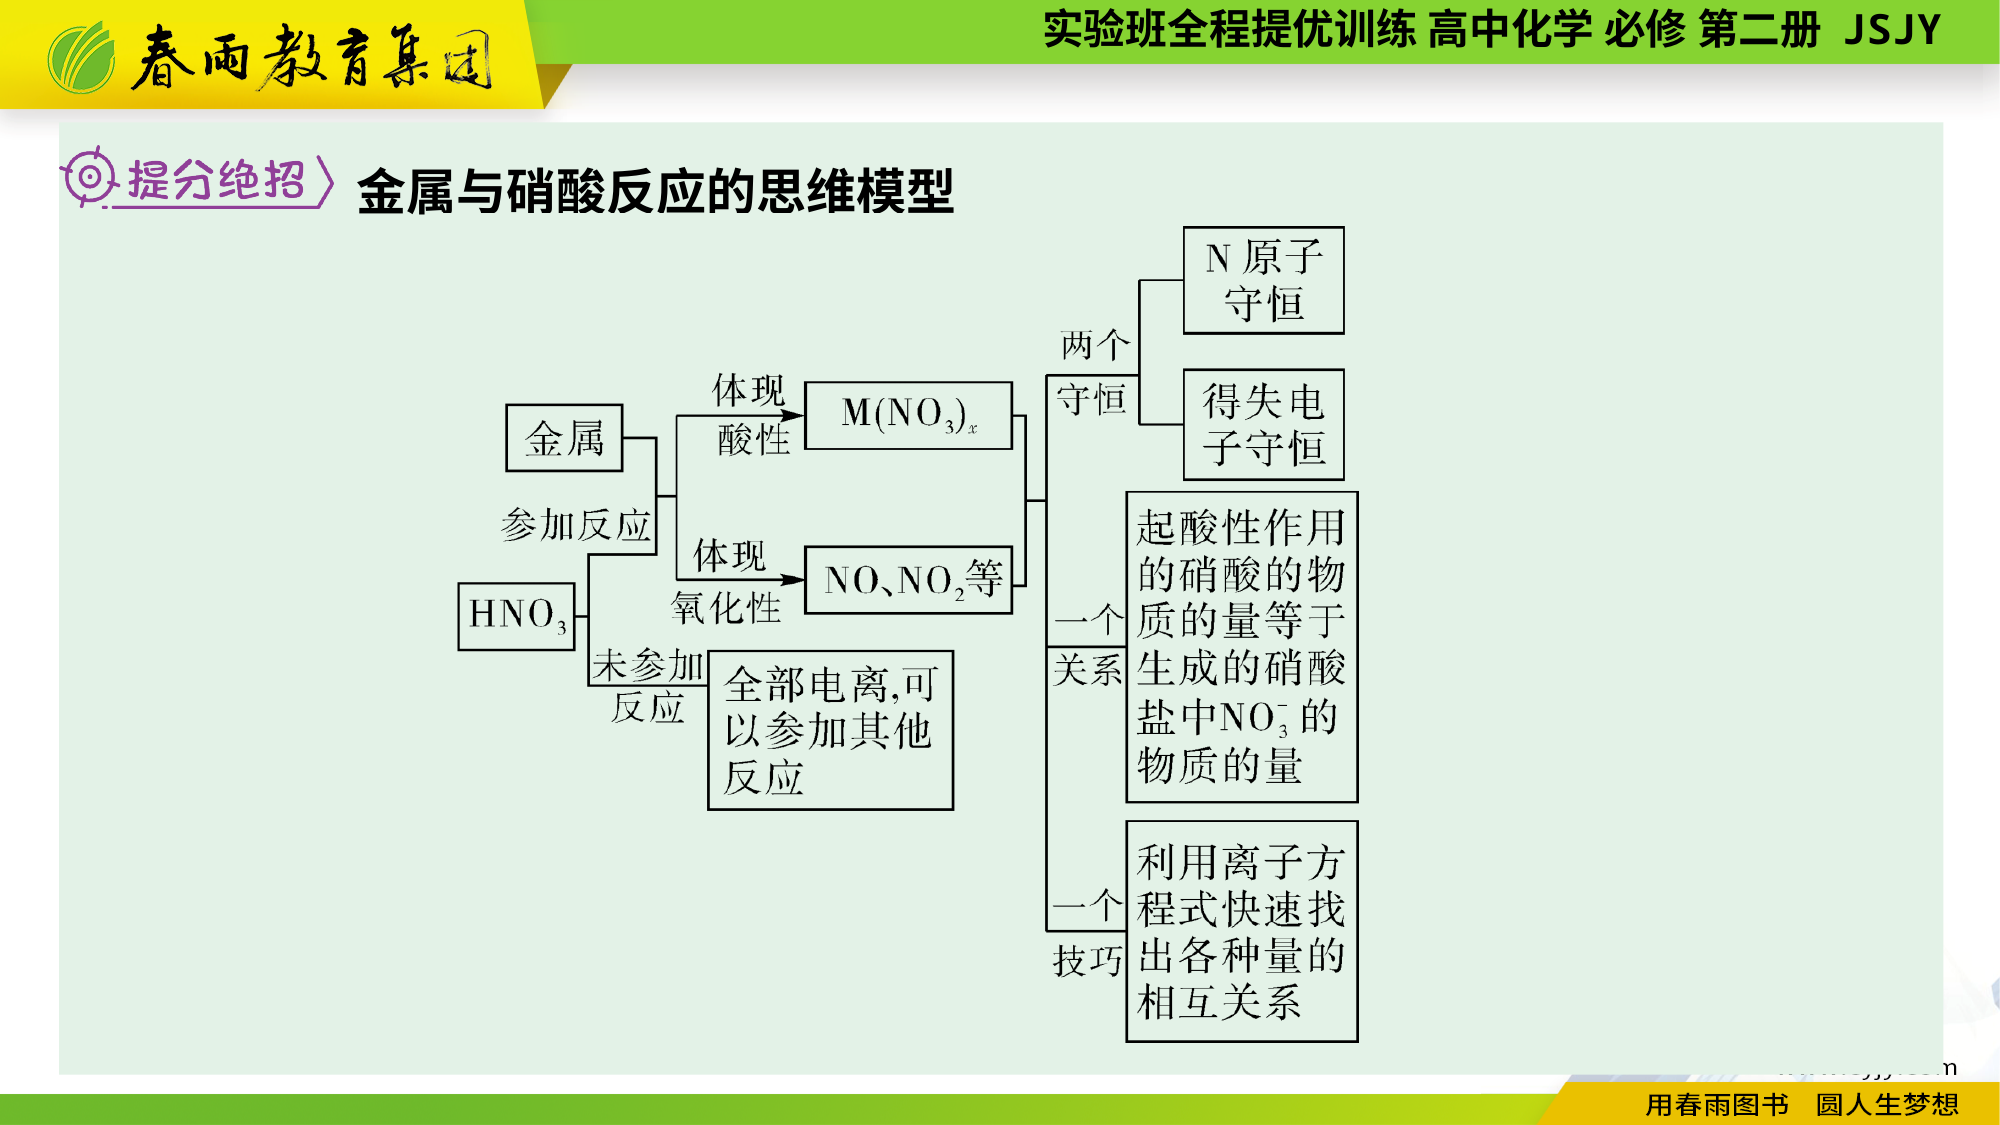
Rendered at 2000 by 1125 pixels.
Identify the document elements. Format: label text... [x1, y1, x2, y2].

picture [0, 0, 2000, 1125]
list 金属与硝酸反应的思维模型 [59, 122, 1944, 1075]
